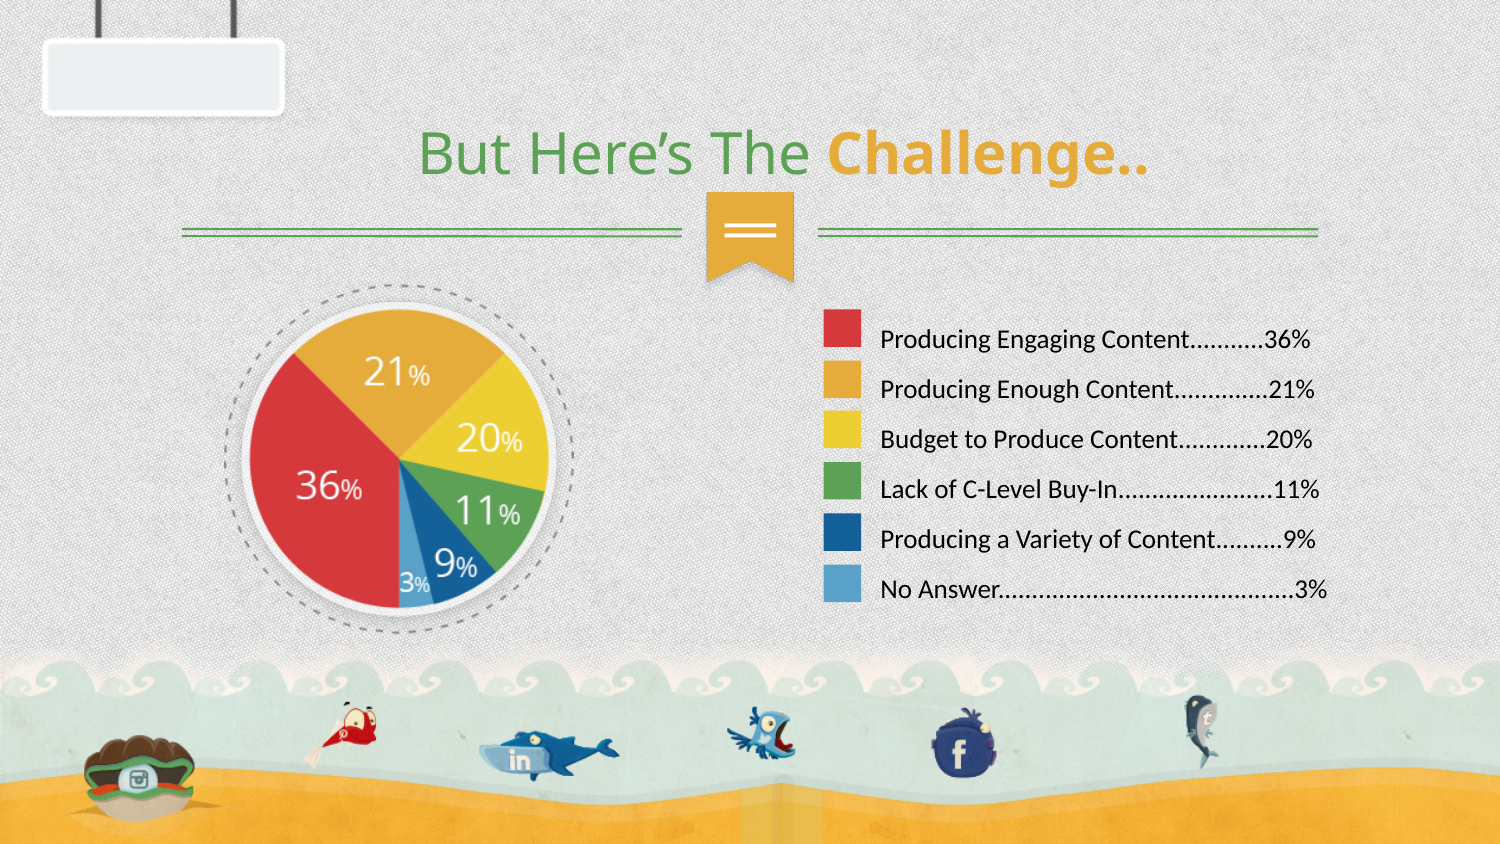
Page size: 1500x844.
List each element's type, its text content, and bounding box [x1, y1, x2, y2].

text_box [822, 359, 863, 400]
text_box [822, 511, 863, 553]
text_box But Here’s The Challenge.. [402, 109, 1275, 191]
picture [0, 0, 1500, 844]
text_box [822, 307, 863, 349]
text_box [822, 409, 863, 450]
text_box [181, 192, 1319, 294]
text_box Producing Engaging Content...........36% Producing Enough Content..............21% Budget to Produce Content.............20% Lack of C-Level Buy-In.......................11% Producing a Variety of Content..........9% No Answer............................................3% [865, 296, 1350, 612]
text_box [822, 460, 863, 502]
text_box [822, 563, 863, 604]
